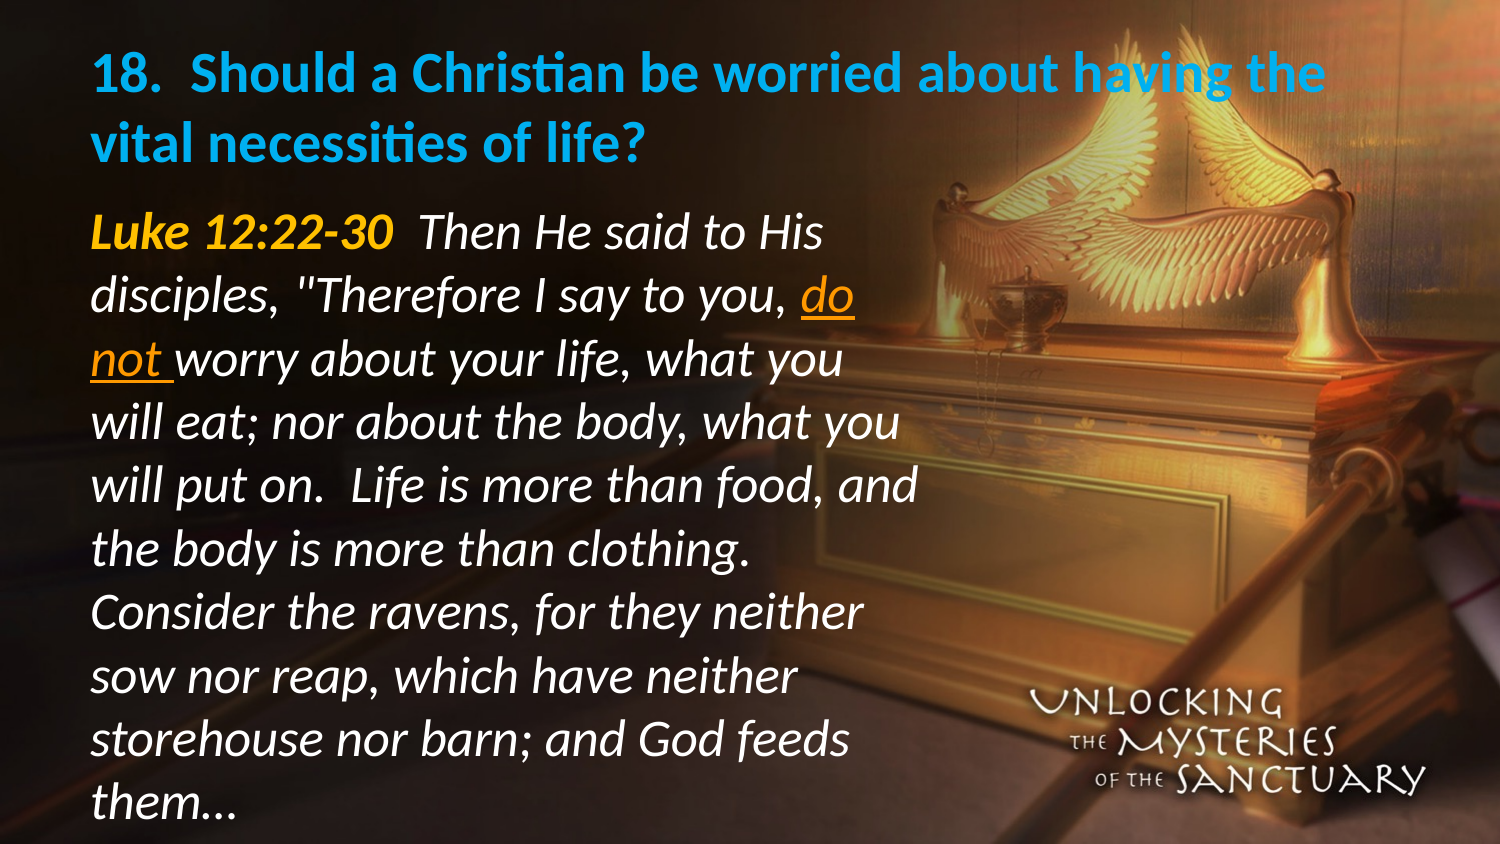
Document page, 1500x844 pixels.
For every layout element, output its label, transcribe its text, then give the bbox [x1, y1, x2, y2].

picture [0, 0, 1500, 844]
list Luke 12:22-30 Then He said to His disciples, "Therefore I say to you, do not worry about your life, what you will eat; nor about the body, what you will put on. Life is more than food, and the body is more than clothing. Consider the ravens, for they neither sow nor reap, which have neither storehouse nor barn; and God feeds them… [75, 188, 935, 844]
title 18. Should a Christian be worried about having the vital necessities of life? [75, 33, 1425, 175]
